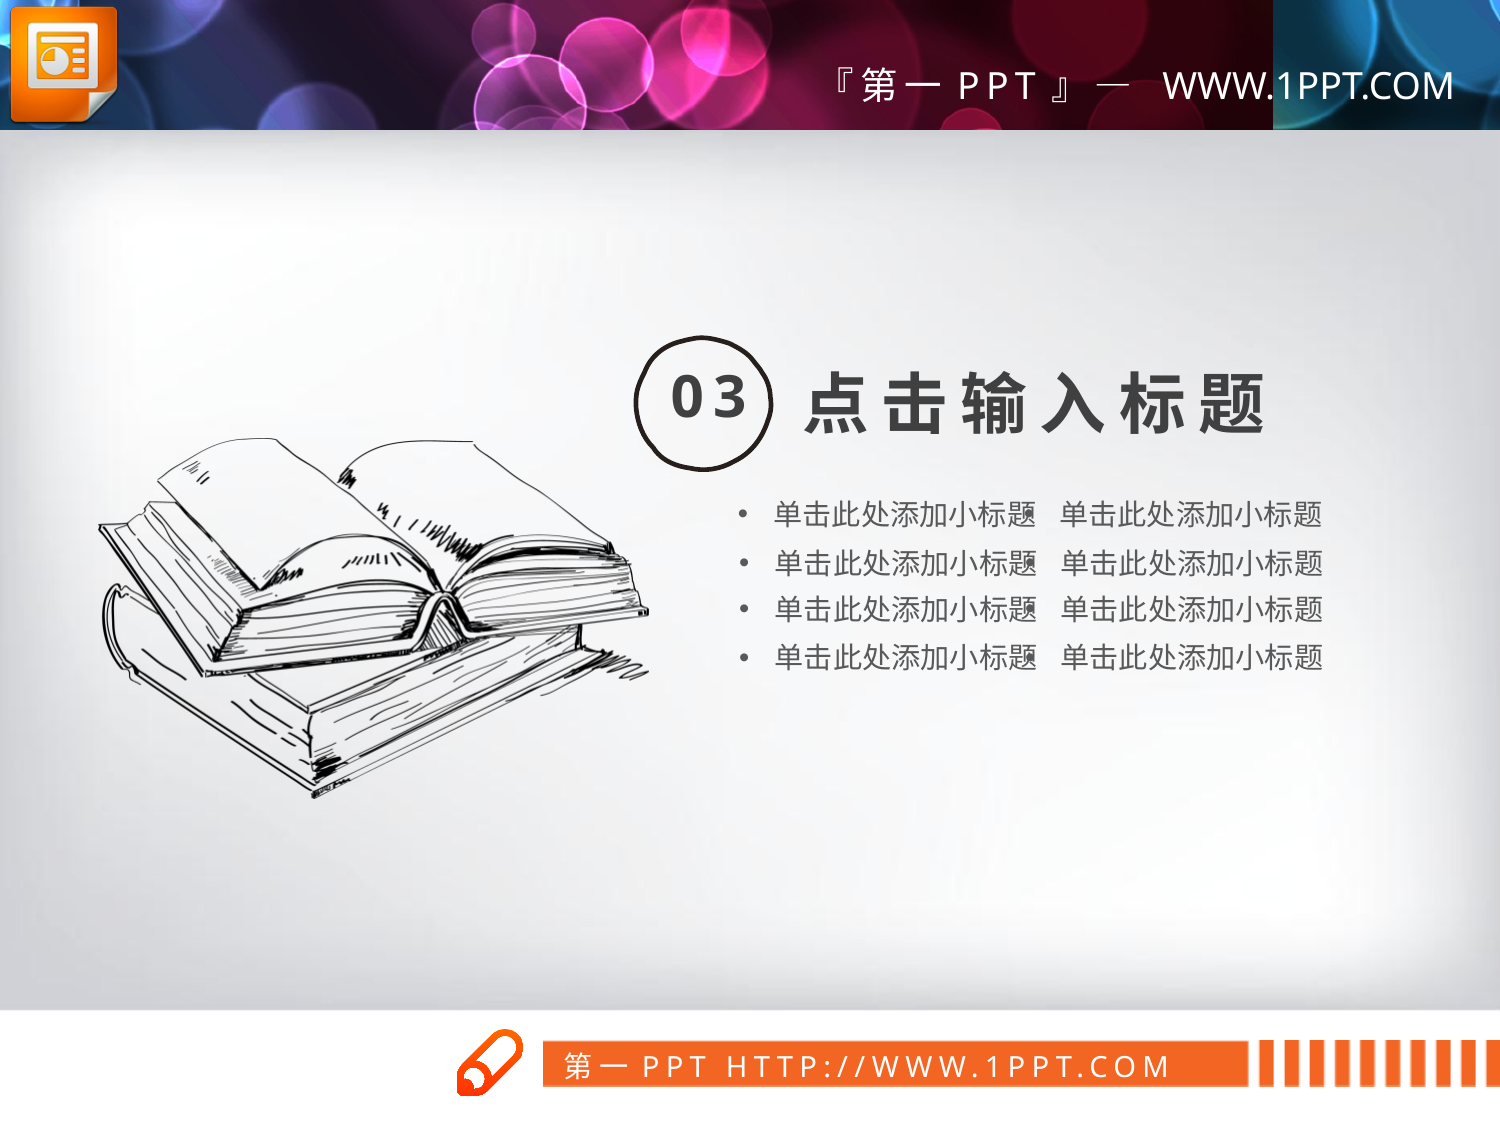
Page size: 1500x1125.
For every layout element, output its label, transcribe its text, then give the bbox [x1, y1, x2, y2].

text_box 单击此处添加小标题 [1013, 585, 1335, 632]
text_box 单击此处添加小标题 [727, 633, 1013, 680]
picture [0, 0, 1500, 1012]
text_box 单击此处添加小标题 [726, 490, 1012, 537]
text_box 单击此处添加小标题 [727, 585, 1013, 632]
text_box 单击此处添加小标题 [1013, 539, 1335, 585]
text_box 单击此处添加小标题 [727, 539, 1013, 585]
text_box [633, 359, 765, 472]
text_box 单击此处添加小标题 [1013, 633, 1335, 680]
text_box 单击此处添加小标题 [1012, 490, 1334, 537]
text_box [768, 378, 774, 427]
text_box 03 [649, 353, 768, 435]
text_box 点击输入标题 [757, 355, 1313, 447]
picture [543, 1040, 1500, 1087]
text_box [654, 335, 749, 353]
